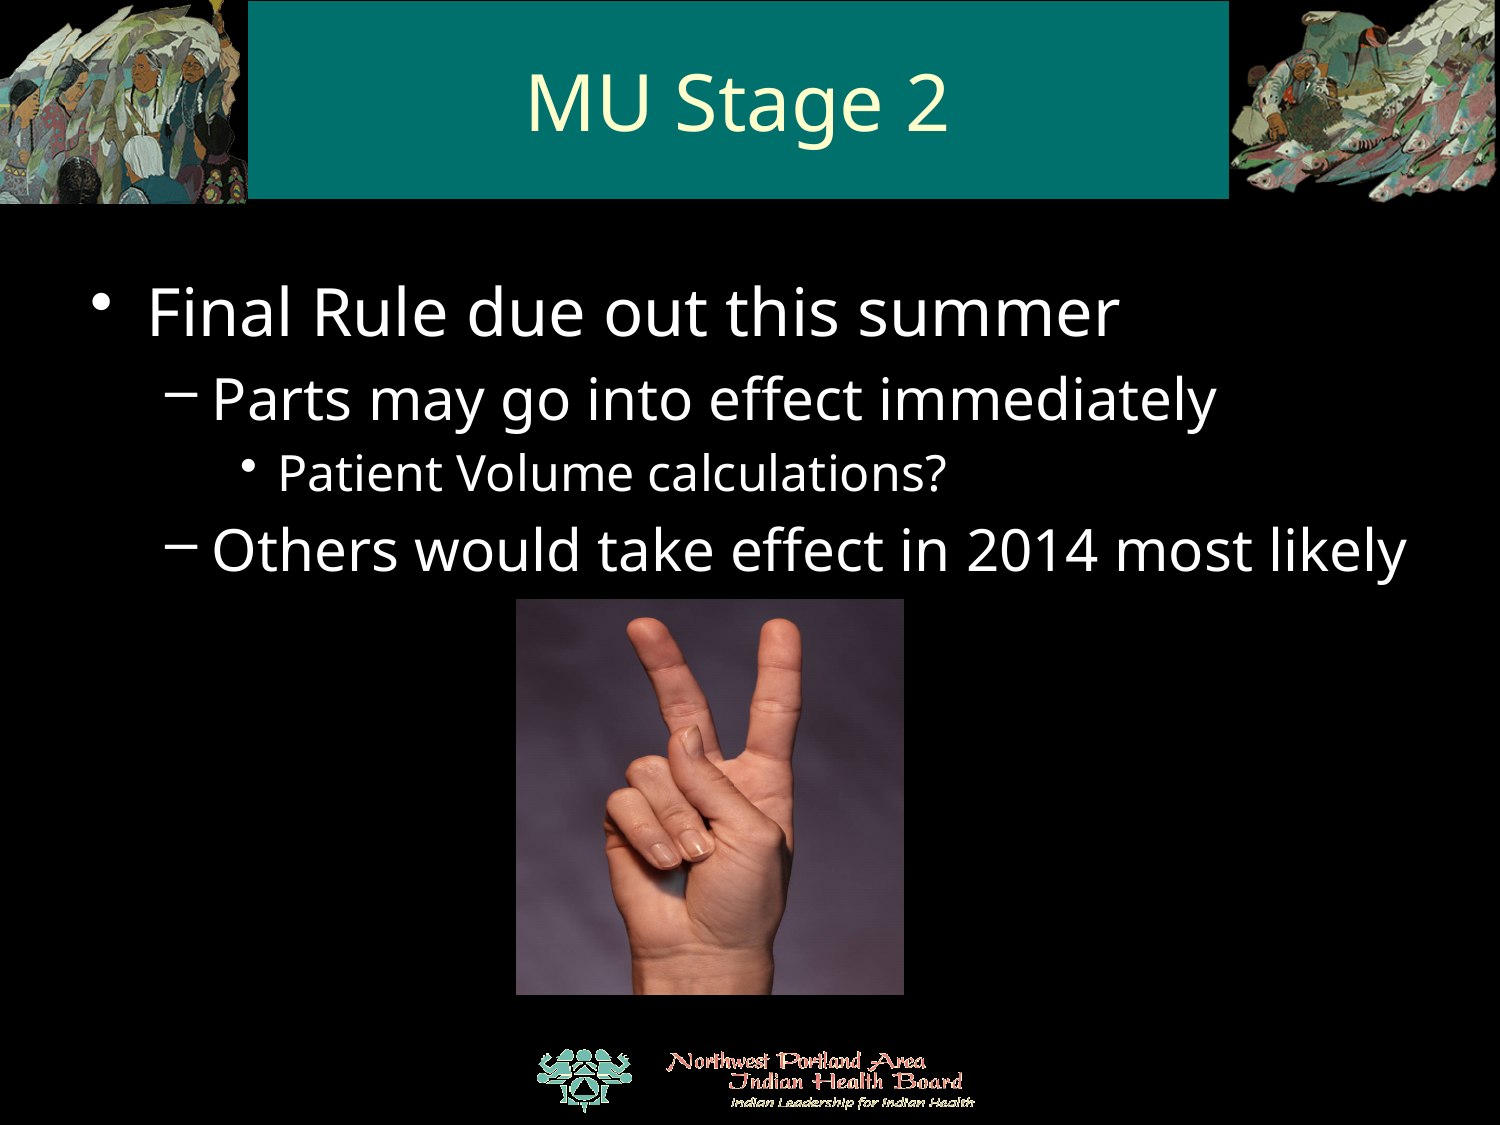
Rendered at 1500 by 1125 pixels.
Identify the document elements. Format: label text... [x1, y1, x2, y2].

picture [1229, 0, 1500, 204]
picture [537, 1049, 975, 1113]
picture [0, 0, 248, 204]
list Final Rule due out this summer Parts may go into effect immediately Patient Volume calculations? Others would take effect in 2014 most likely [75, 262, 1425, 1005]
picture [515, 599, 904, 995]
title MU Stage 2 [249, 0, 1226, 201]
